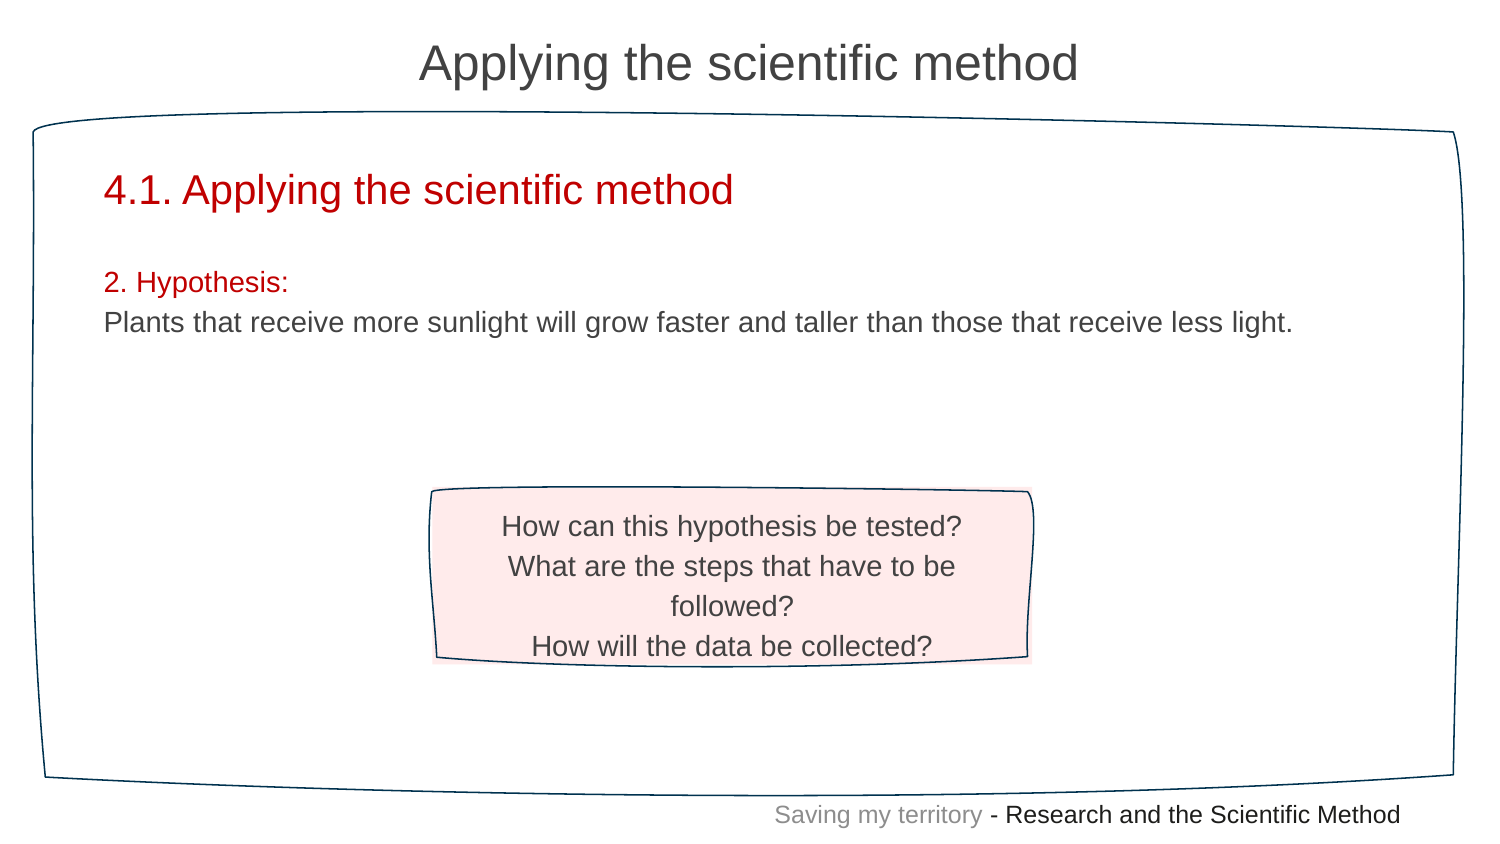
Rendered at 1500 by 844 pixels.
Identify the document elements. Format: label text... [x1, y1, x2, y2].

text_box Saving my territory - Research and the Scientific Method [88, 790, 1417, 844]
text_box Applying the scientific method [0, 20, 1499, 106]
text_box [32, 111, 1464, 790]
text_box 4.1. Applying the scientific method [88, 147, 1417, 234]
list 2. Hypothesis: Plants that receive more sunlight will grow faster and taller than those that receive less light. [88, 242, 1417, 747]
